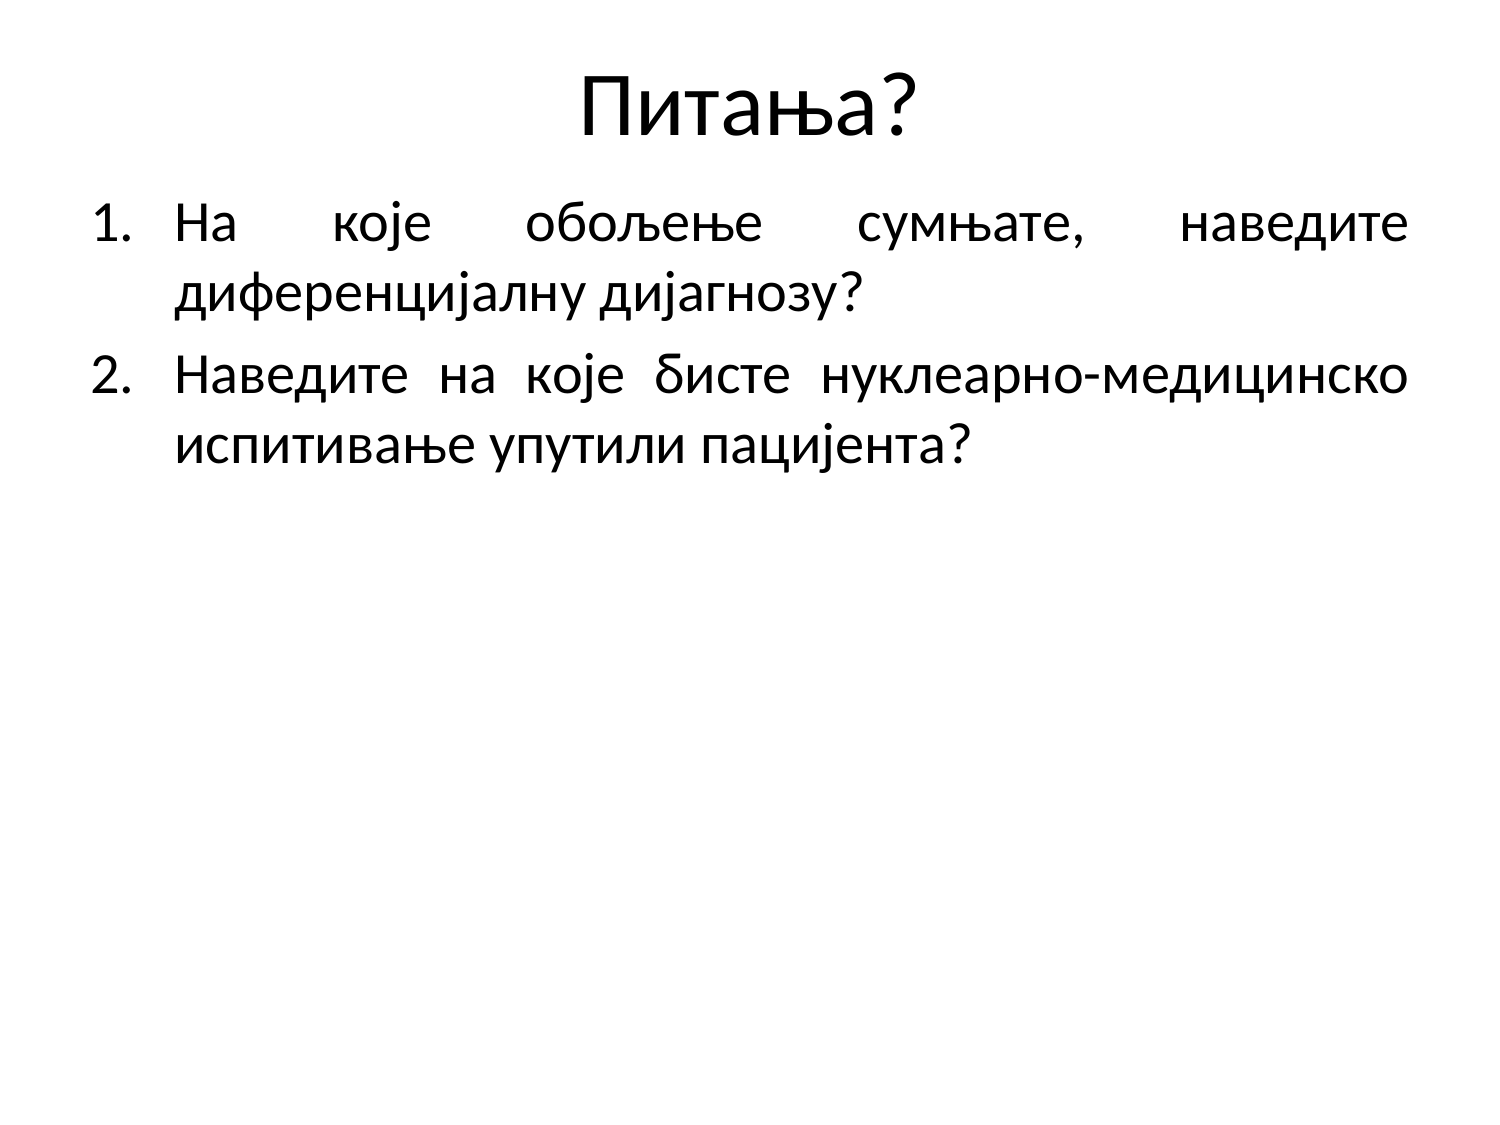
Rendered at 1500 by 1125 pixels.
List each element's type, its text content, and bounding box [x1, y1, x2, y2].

title Питања? [74, 44, 1426, 153]
list На које обољење сумњате, наведите диференцијалну дијагнозу? Наведите на које бисте нуклеарно-медицинско испитивање упутили пацијента? [74, 175, 1426, 1006]
